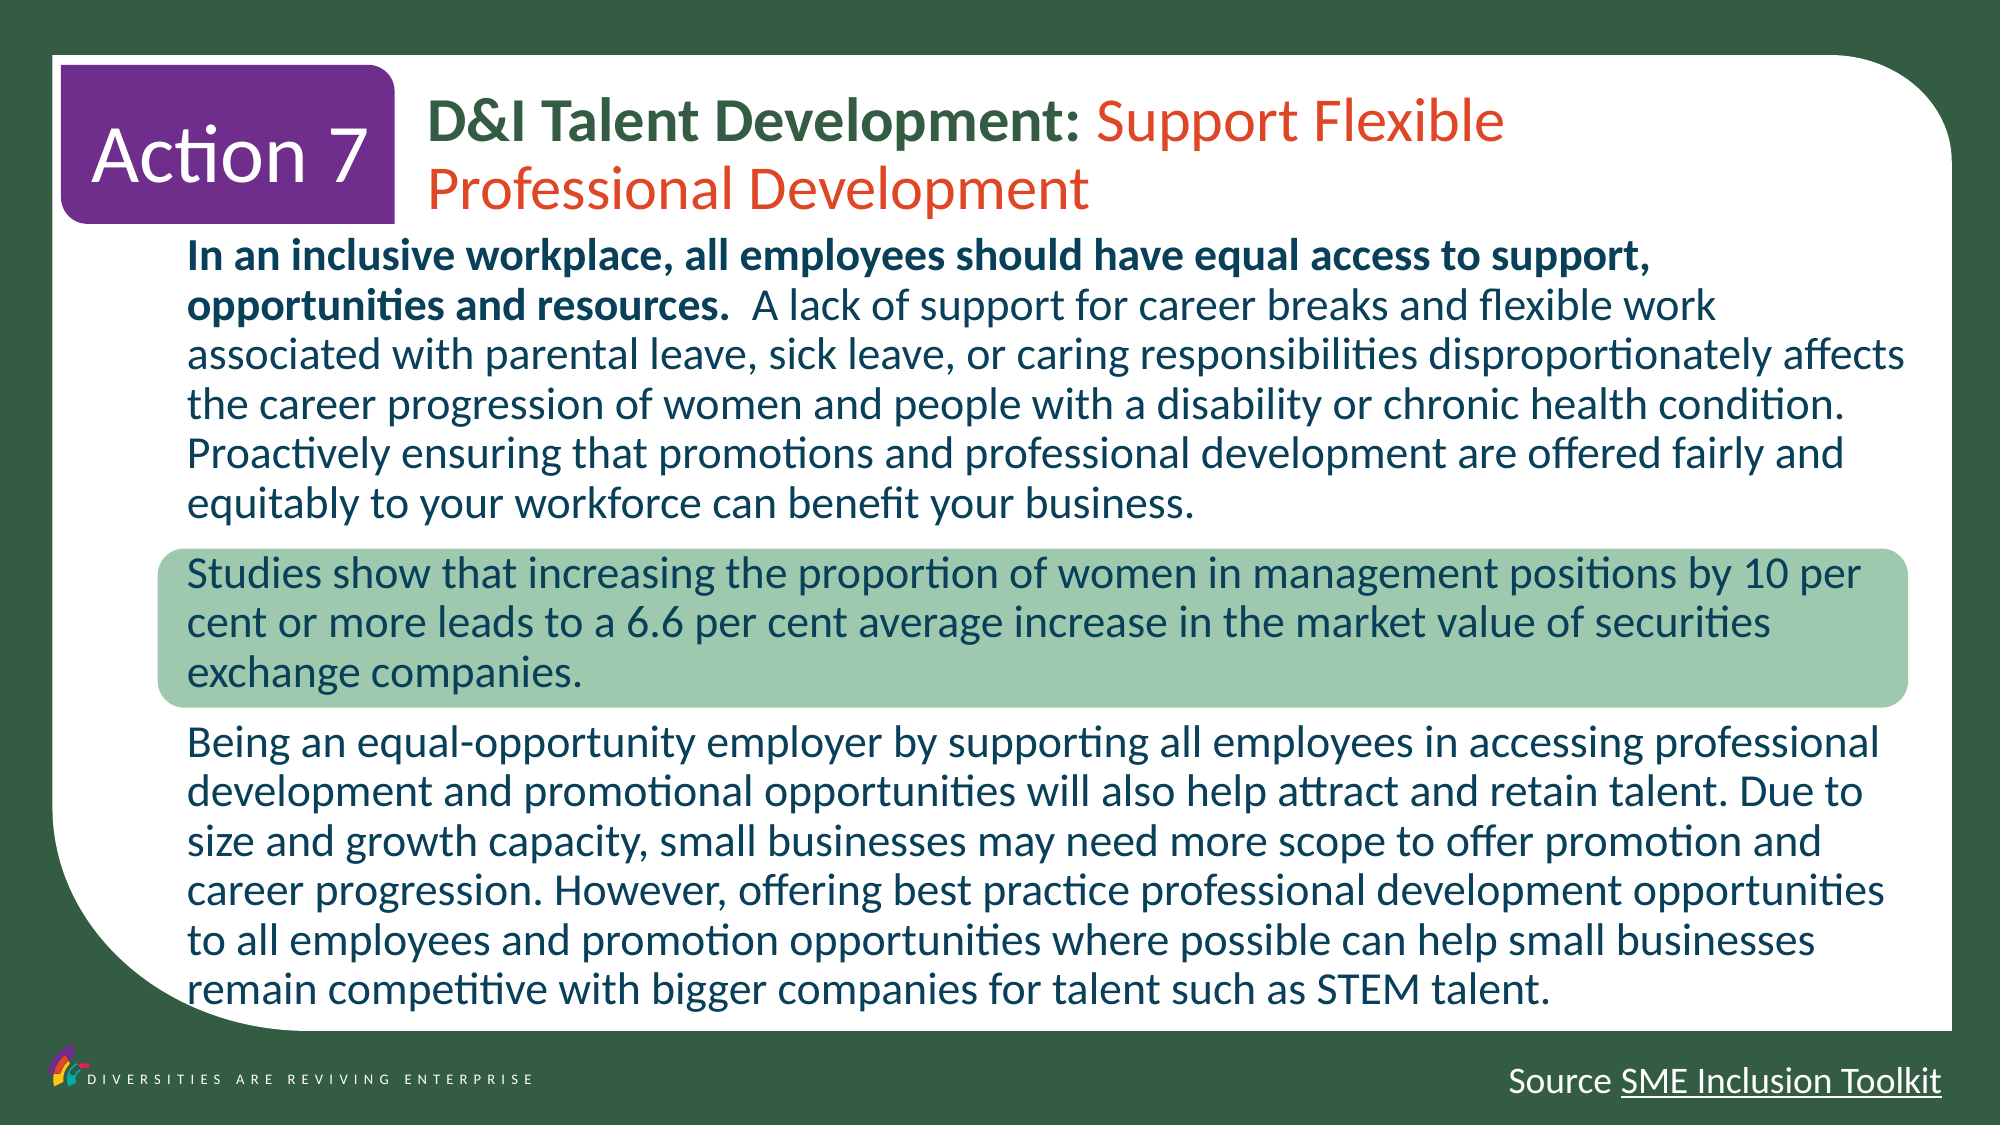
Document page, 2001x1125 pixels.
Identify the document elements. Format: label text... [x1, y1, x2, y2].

text_box D&I Talent Development: Support Flexible Professional Development [412, 89, 1869, 222]
text_box [156, 550, 171, 706]
text_box Action 7 [15, 56, 385, 213]
text_box [64, 69, 396, 225]
text_box In an inclusive workplace, all employees should have equal access to support, opportunities and resources. A lack of support for career breaks and flexible work associated with parental leave, sick leave, or caring responsibilities disproportionately affects the career progression of women and people with a disability or chronic health condition. Proactively ensuring that promotions and professional development are offered fairly and equitably to your workforce can benefit your business. Studies show that increasing the proportion of women in management positions by 10 per cent or more leads to a 6.6 per cent average increase in the market value of securities exchange companies. Being an equal-opportunity employer by supporting all employees in accessing professional development and promotional opportunities will also help attract and retain talent. Due to size and growth capacity, small businesses may need more scope to offer promotion and career progression. However, offering best practice professional development opportunities to all employees and promotion opportunities where possible can help small businesses remain competitive with bigger companies for talent such as STEM talent. [171, 223, 1923, 1022]
text_box Source SME Inclusion Toolkit [1493, 1048, 2000, 1109]
